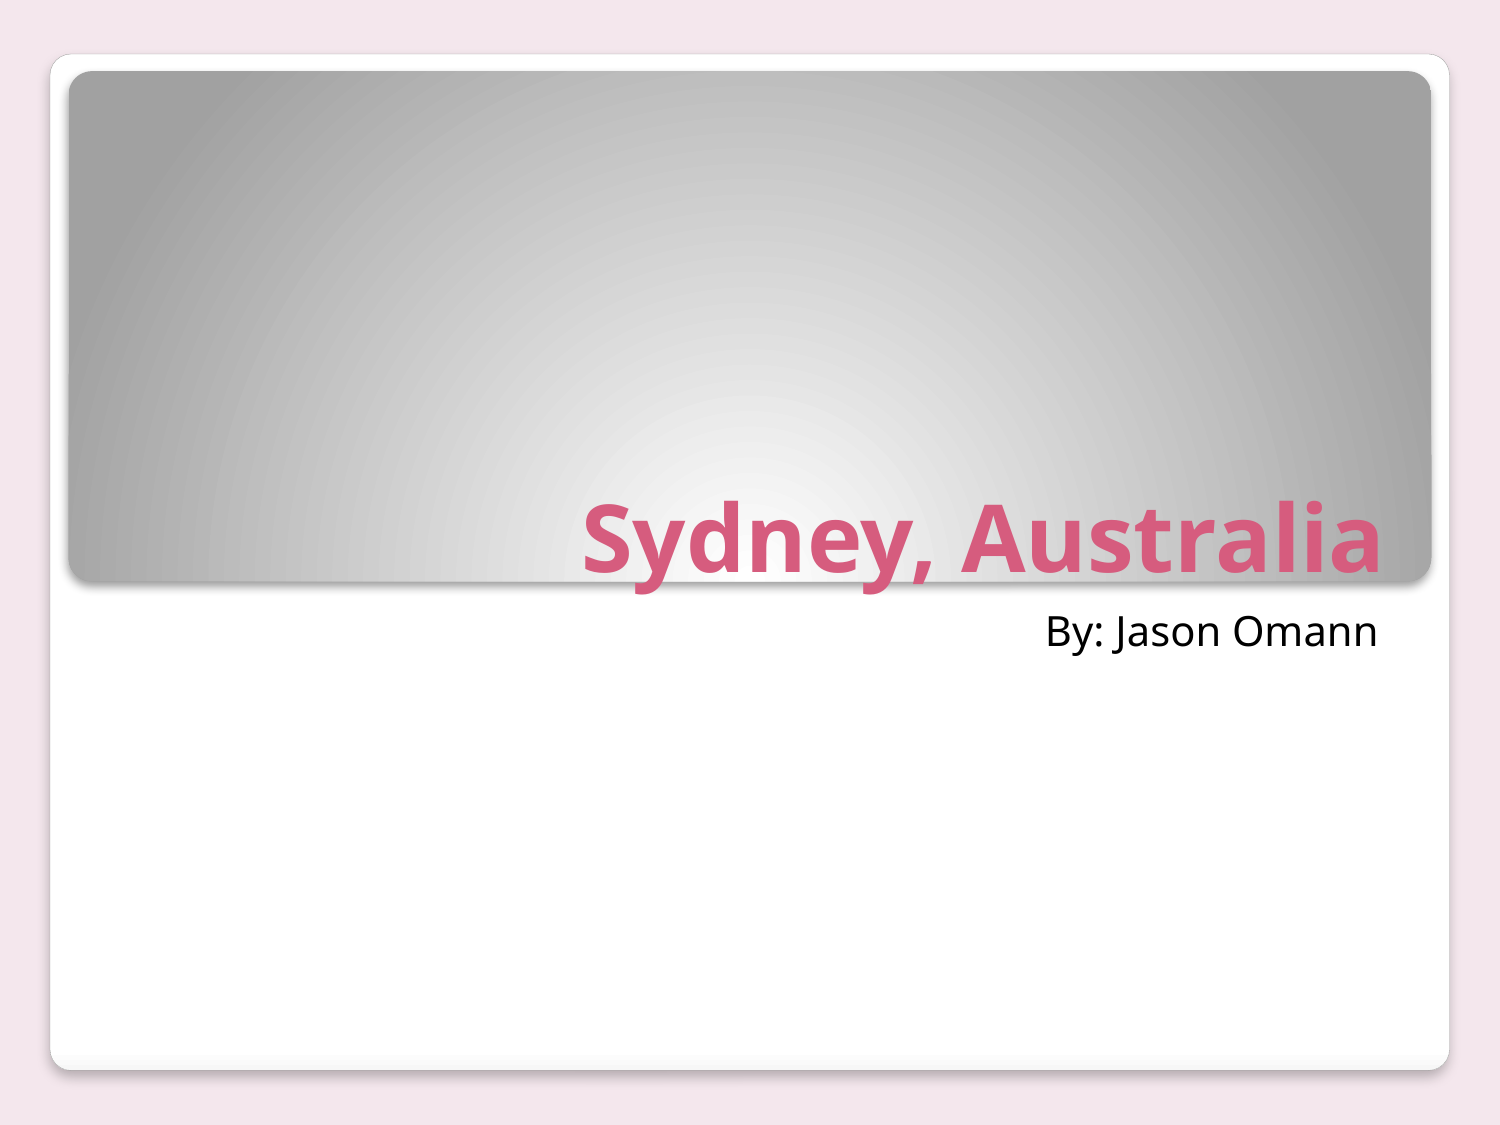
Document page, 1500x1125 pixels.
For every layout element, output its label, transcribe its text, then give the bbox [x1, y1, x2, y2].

subtitle By: Jason Omann [118, 604, 1394, 755]
title Sydney, Australia [118, 298, 1394, 599]
